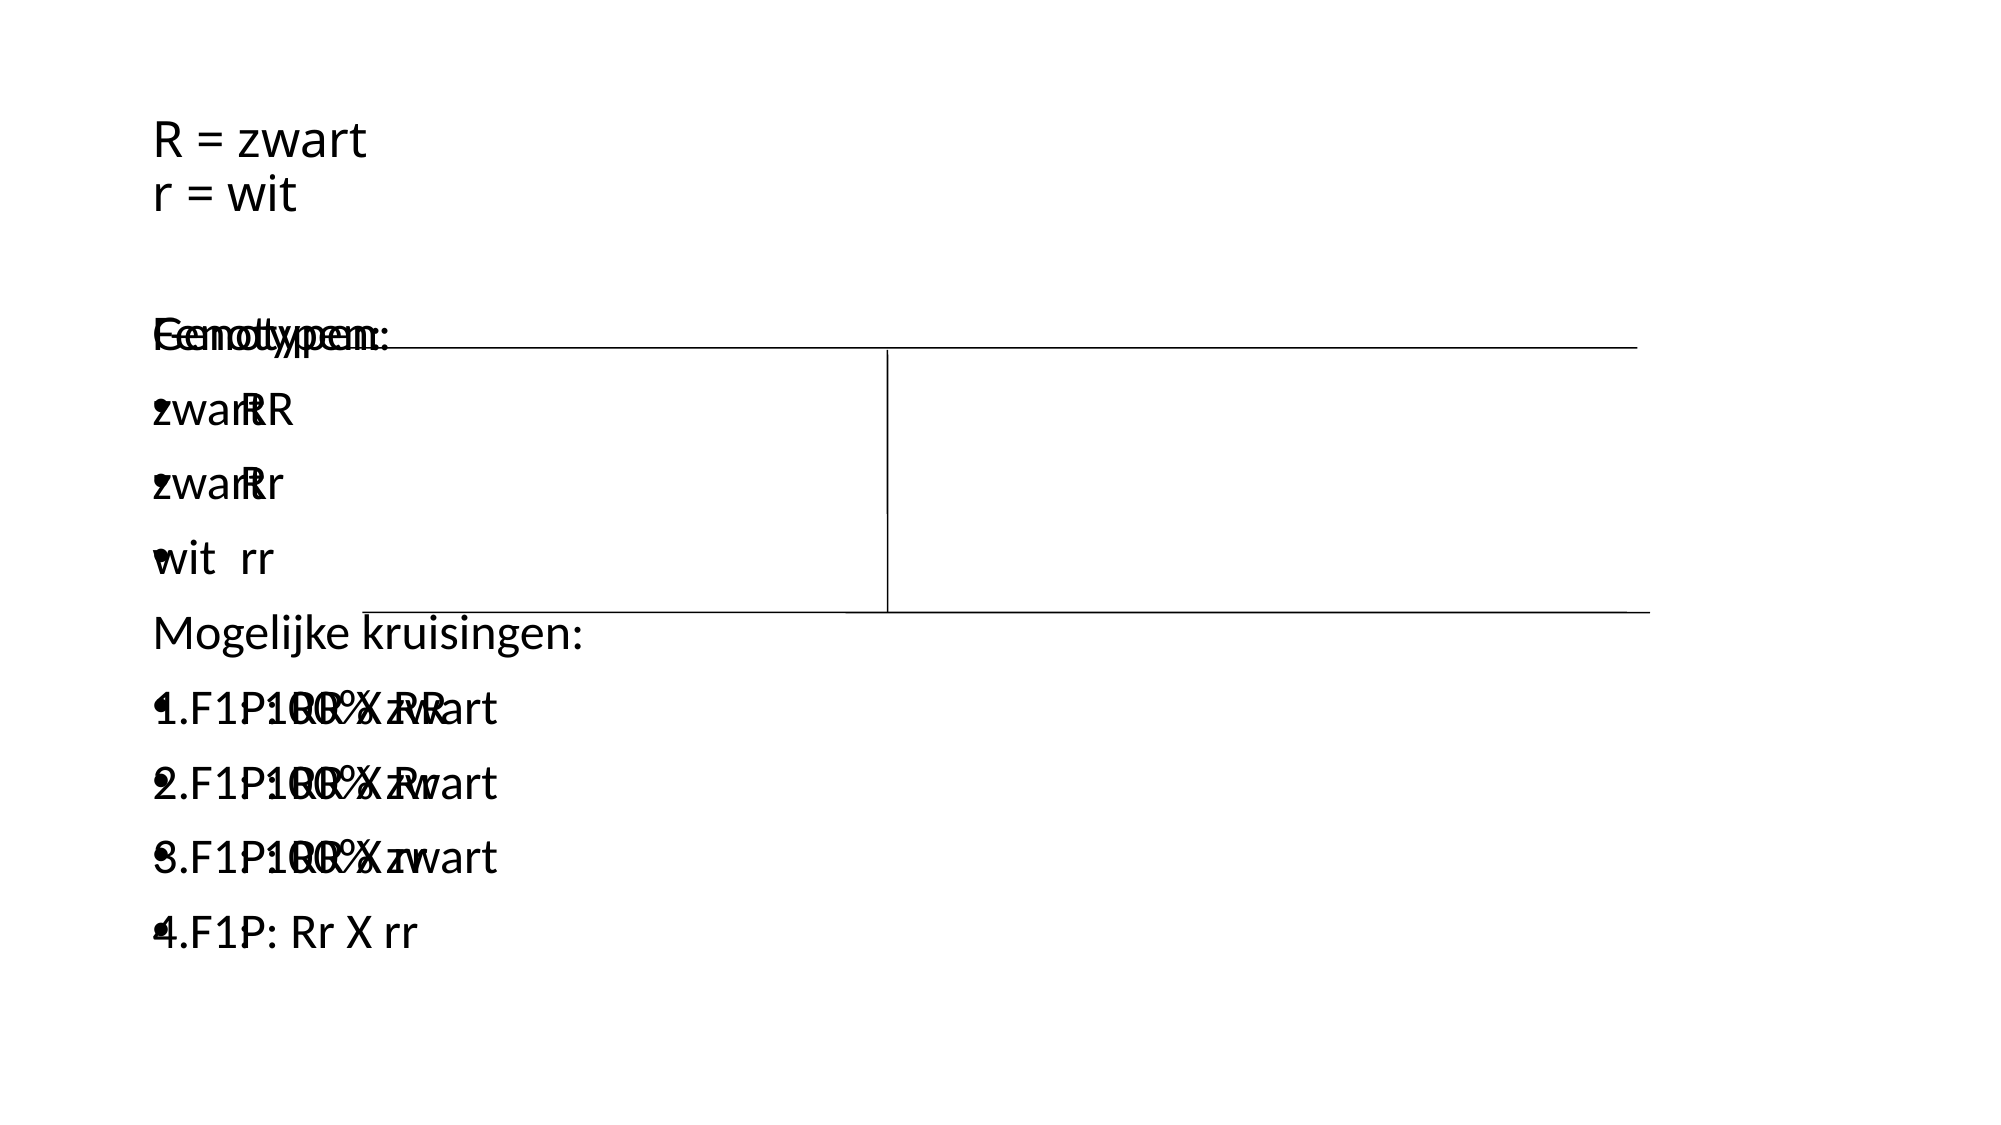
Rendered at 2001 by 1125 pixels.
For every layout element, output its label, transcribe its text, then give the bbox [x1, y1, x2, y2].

list Fenotypen: zwart zwart wit F1: 100% zwart F1: 100% zwart F1: 100% zwart F1: [137, 299, 1863, 1014]
title R = zwart r = wit [137, 59, 1863, 278]
